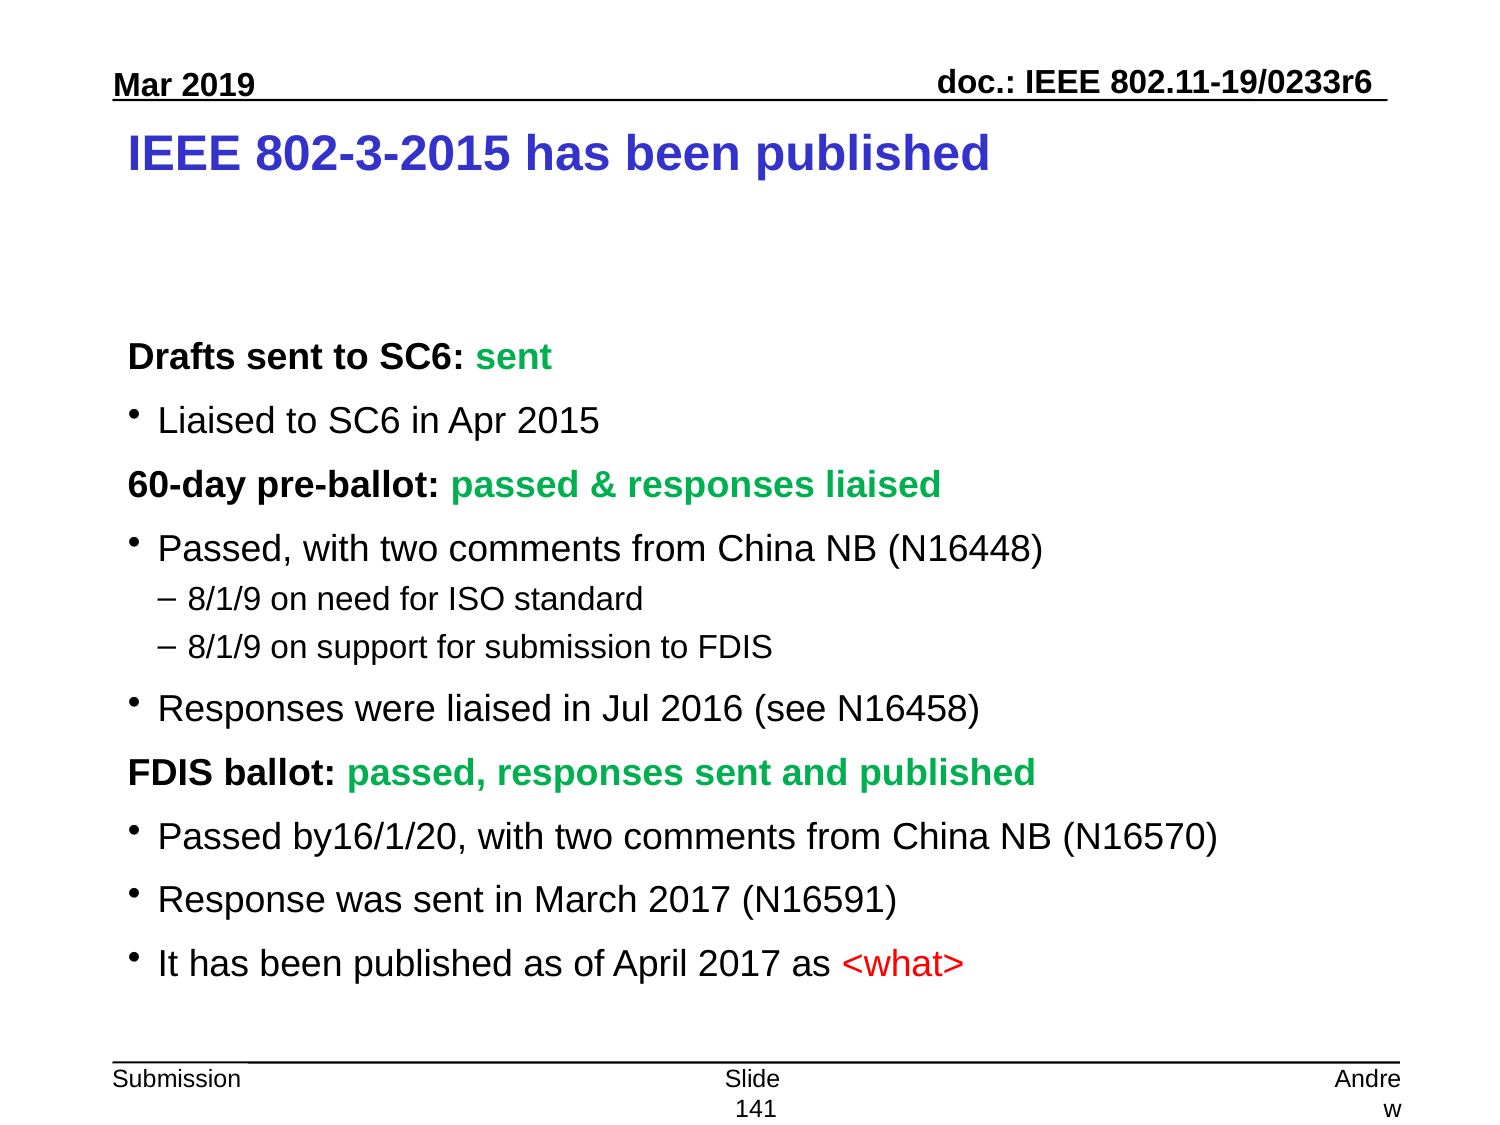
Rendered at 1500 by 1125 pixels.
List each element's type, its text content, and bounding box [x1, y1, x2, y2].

list Drafts sent to SC6: sent Liaised to SC6 in Apr 2015 60-day pre-ballot: passed & responses liaised Passed, with two comments from China NB (N16448) 8/1/9 on need for ISO standard 8/1/9 on support for submission to FDIS Responses were liaised in Jul 2016 (see N16458) FDIS ballot: passed, responses sent and published Passed by16/1/20, with two comments from China NB (N16570) Response was sent in March 2017 (N16591) It has been published as of April 2017 as <what> [112, 324, 1388, 1000]
slide_number Slide 141 [709, 1061, 803, 1093]
title IEEE 802-3-2015 has been published [112, 112, 1388, 288]
footer Andrew Myles, Cisco [1320, 1061, 1402, 1093]
